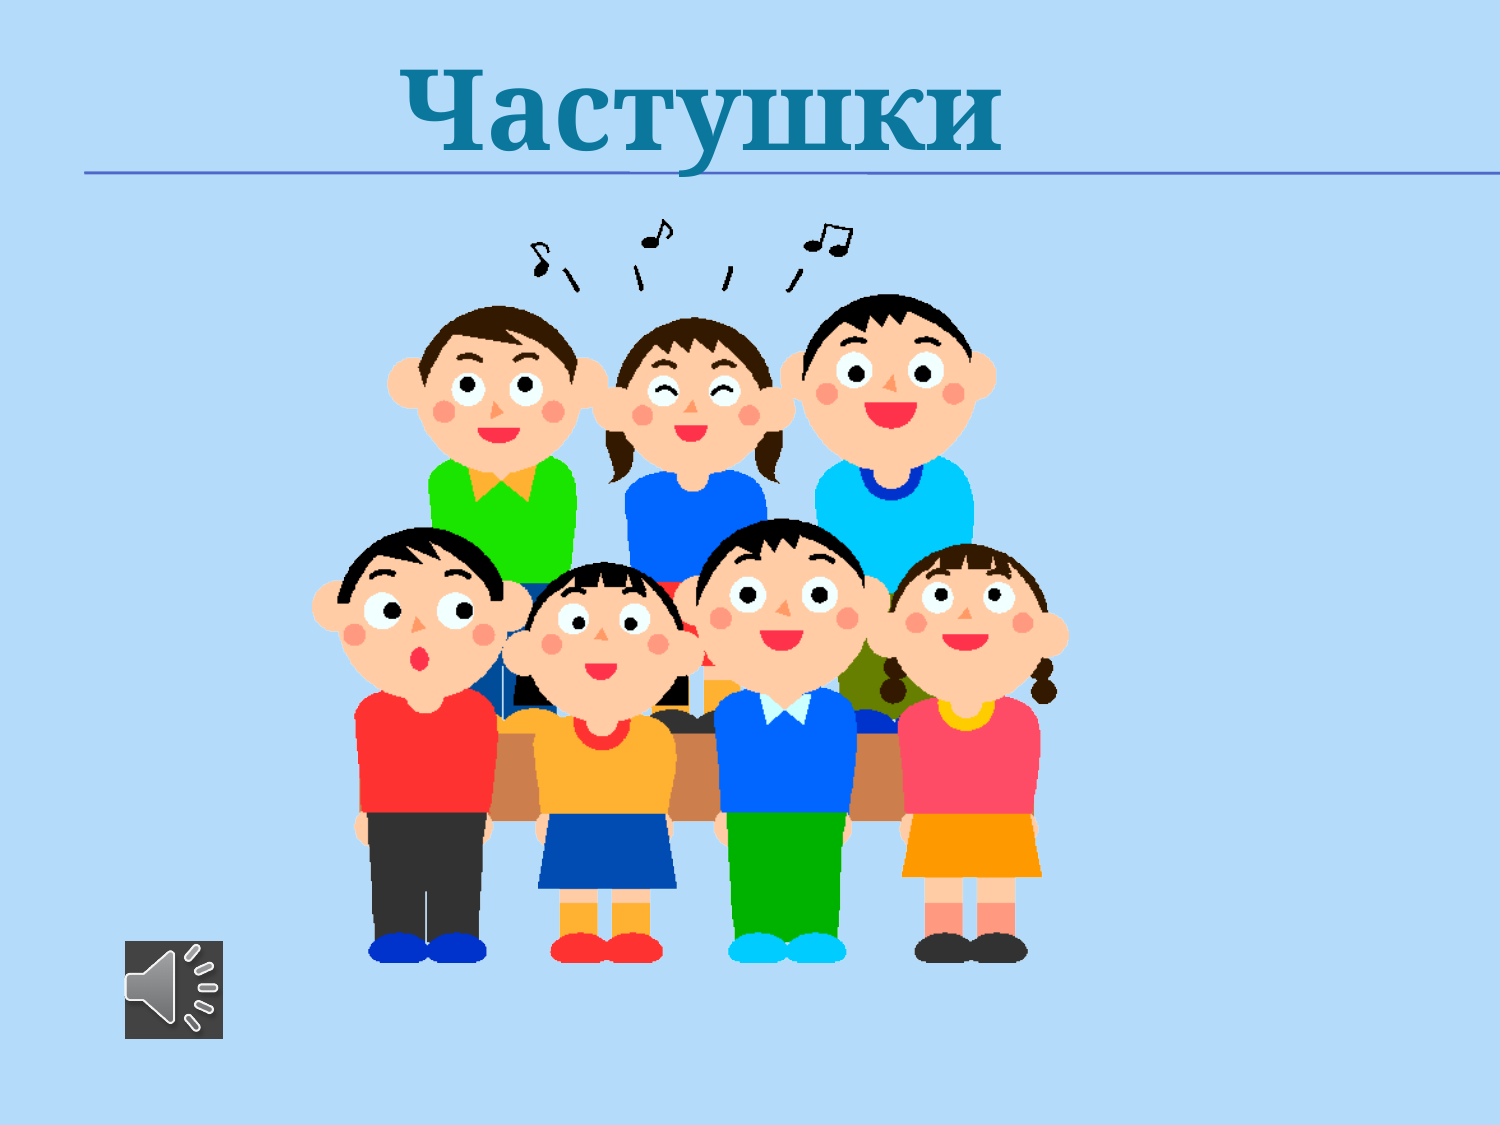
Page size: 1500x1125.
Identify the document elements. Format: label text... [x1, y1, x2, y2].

text_box Частушки [383, 30, 1447, 181]
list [312, 219, 1069, 963]
picture [123, 940, 225, 1041]
